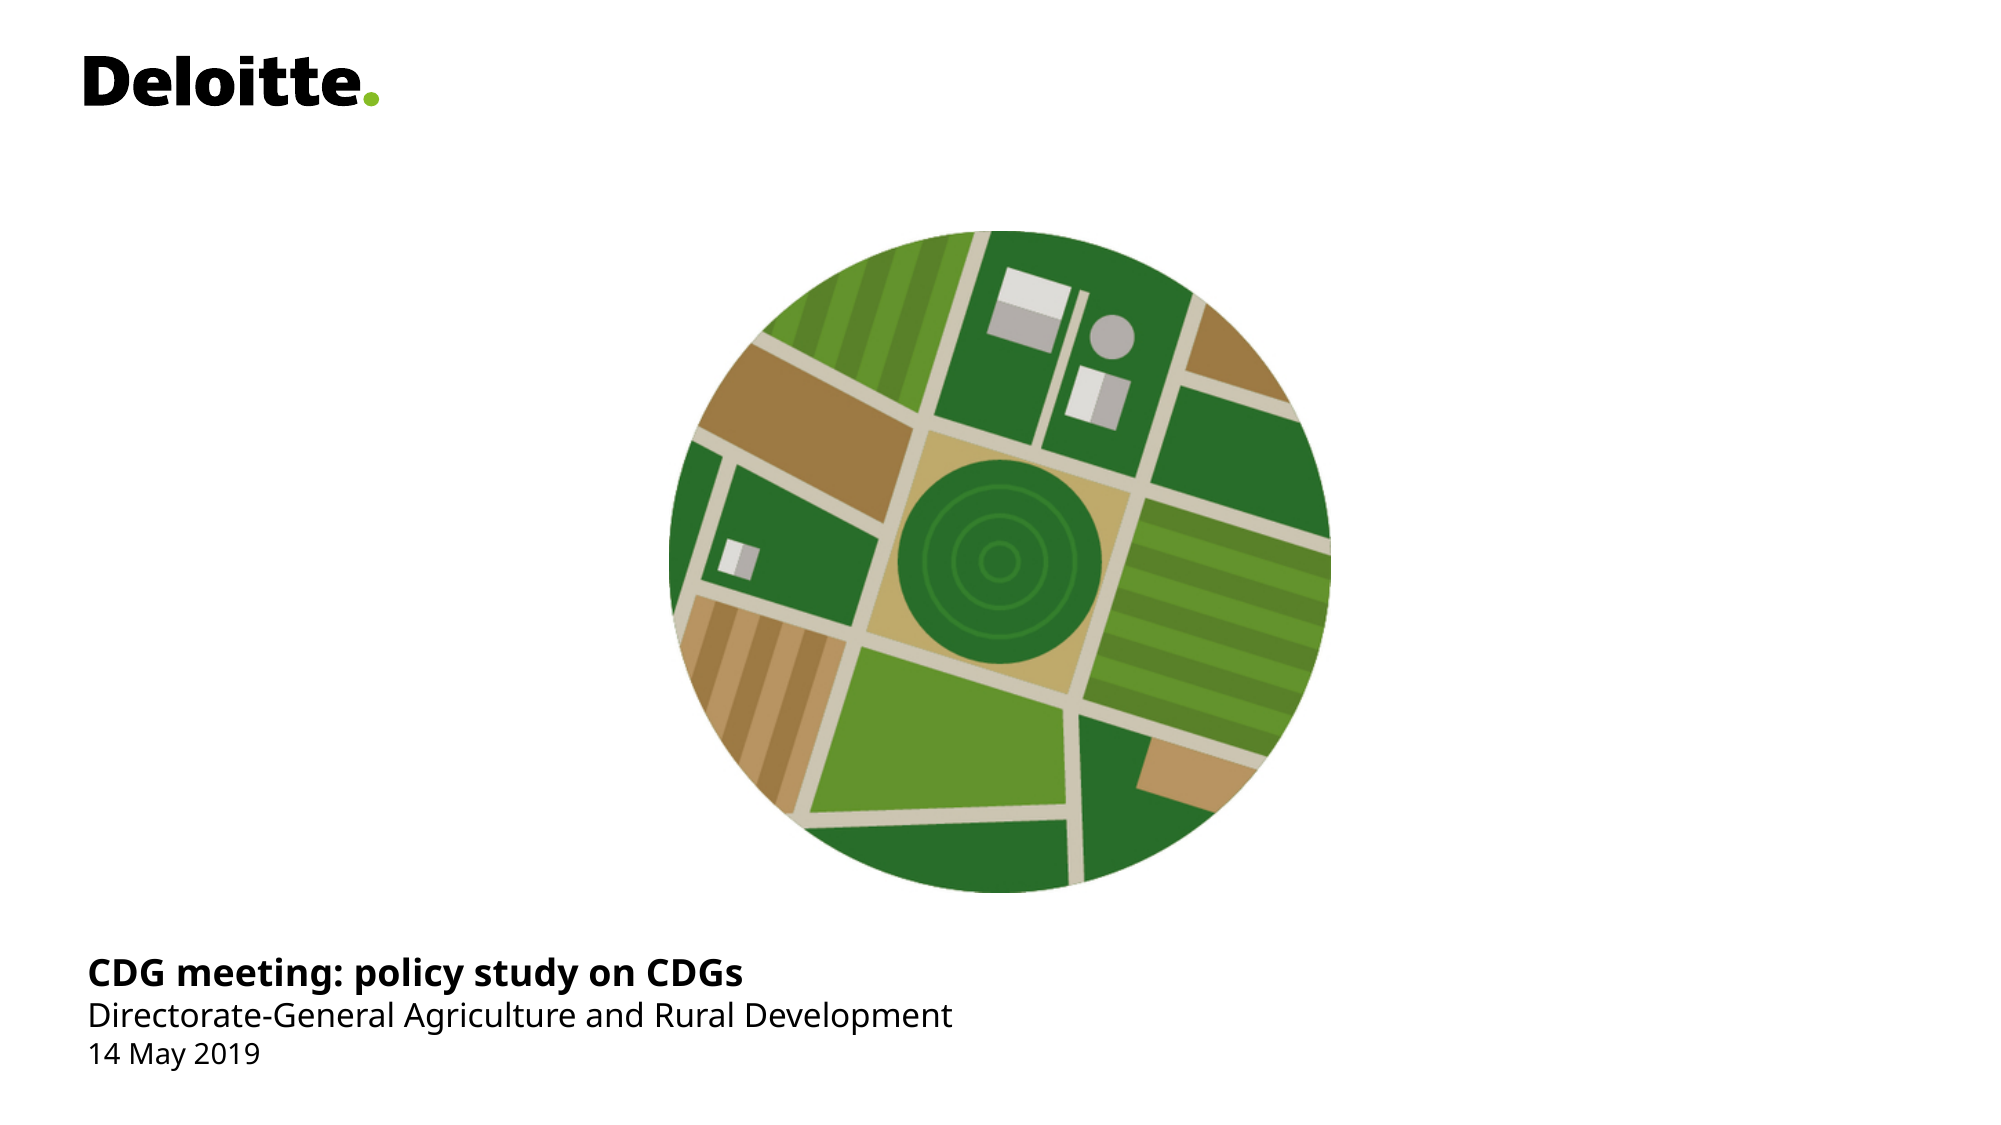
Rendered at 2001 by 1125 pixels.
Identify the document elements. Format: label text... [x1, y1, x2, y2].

list 14 May 2019 [87, 1035, 1000, 1085]
subtitle CDG meeting: policy study on CDGs Directorate-General Agriculture and Rural Development [87, 945, 1048, 1034]
picture [669, 231, 1331, 894]
